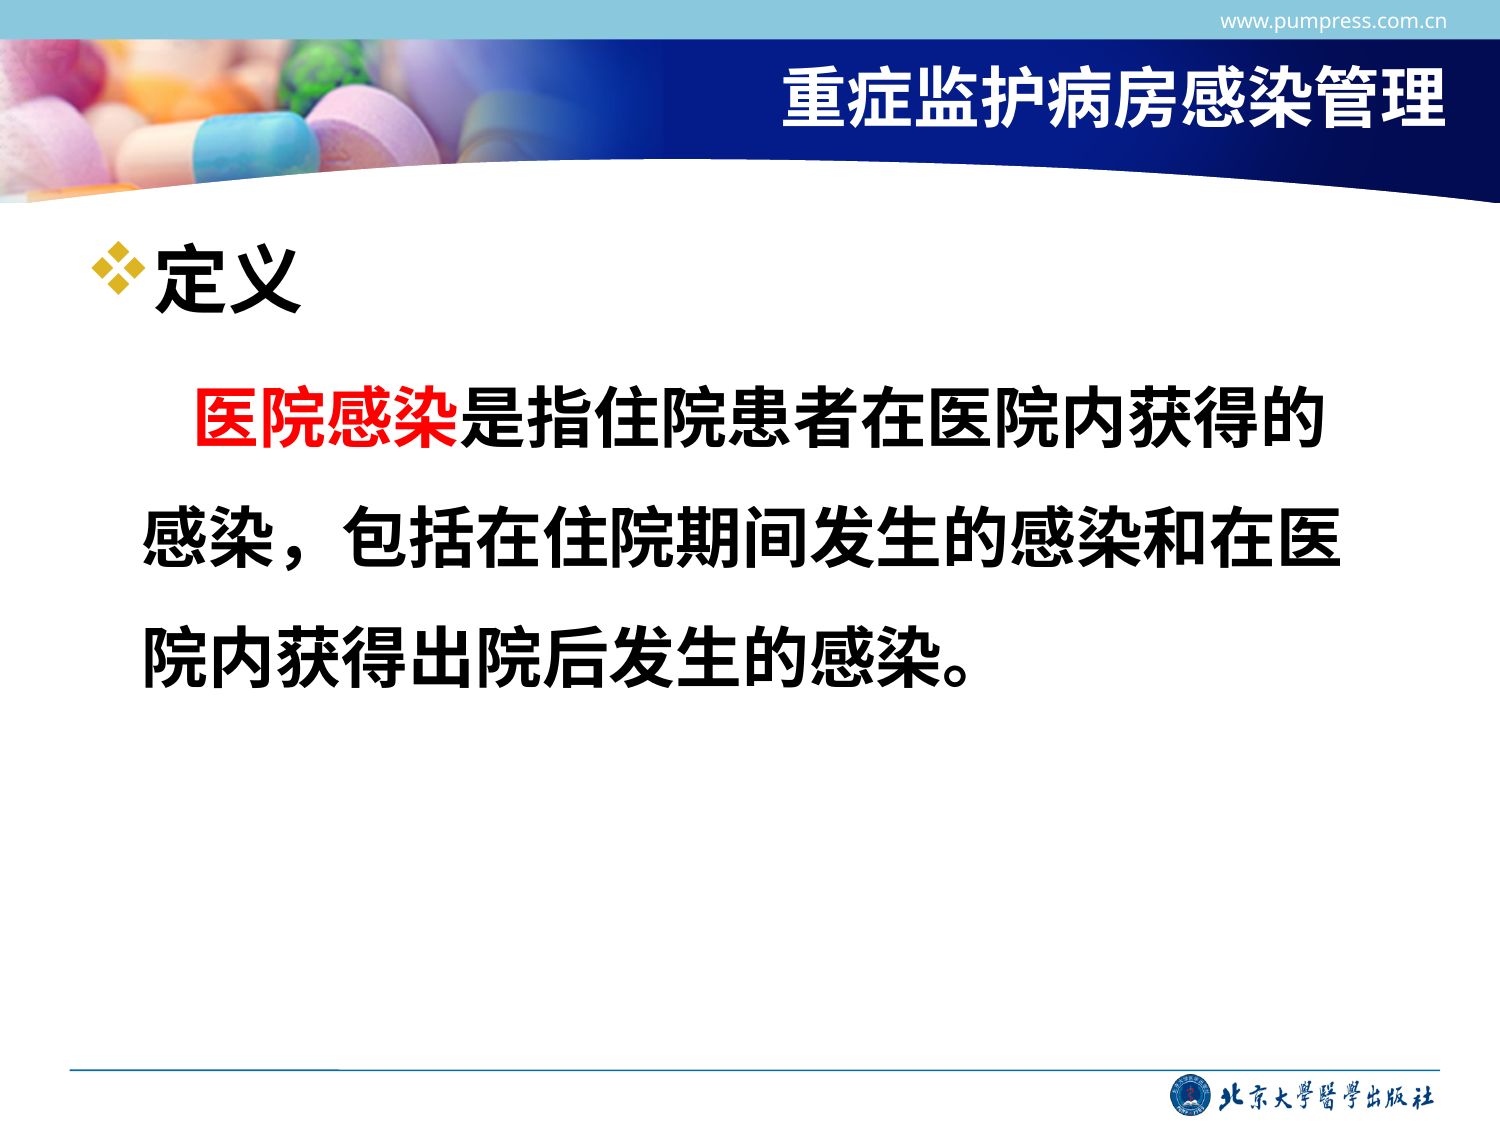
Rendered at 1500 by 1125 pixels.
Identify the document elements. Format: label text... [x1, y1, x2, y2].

title 重症监护病房感染管理 [137, 50, 1463, 143]
list 定义 医院感染是指住院患者在医院内获得的感染，包括在住院期间发生的感染和在医院内获得出院后发生的感染。 [70, 224, 1377, 1025]
slide_number www.pumpress.com.cn [1024, 0, 1463, 38]
picture [1170, 1074, 1436, 1118]
picture [0, 40, 1500, 203]
